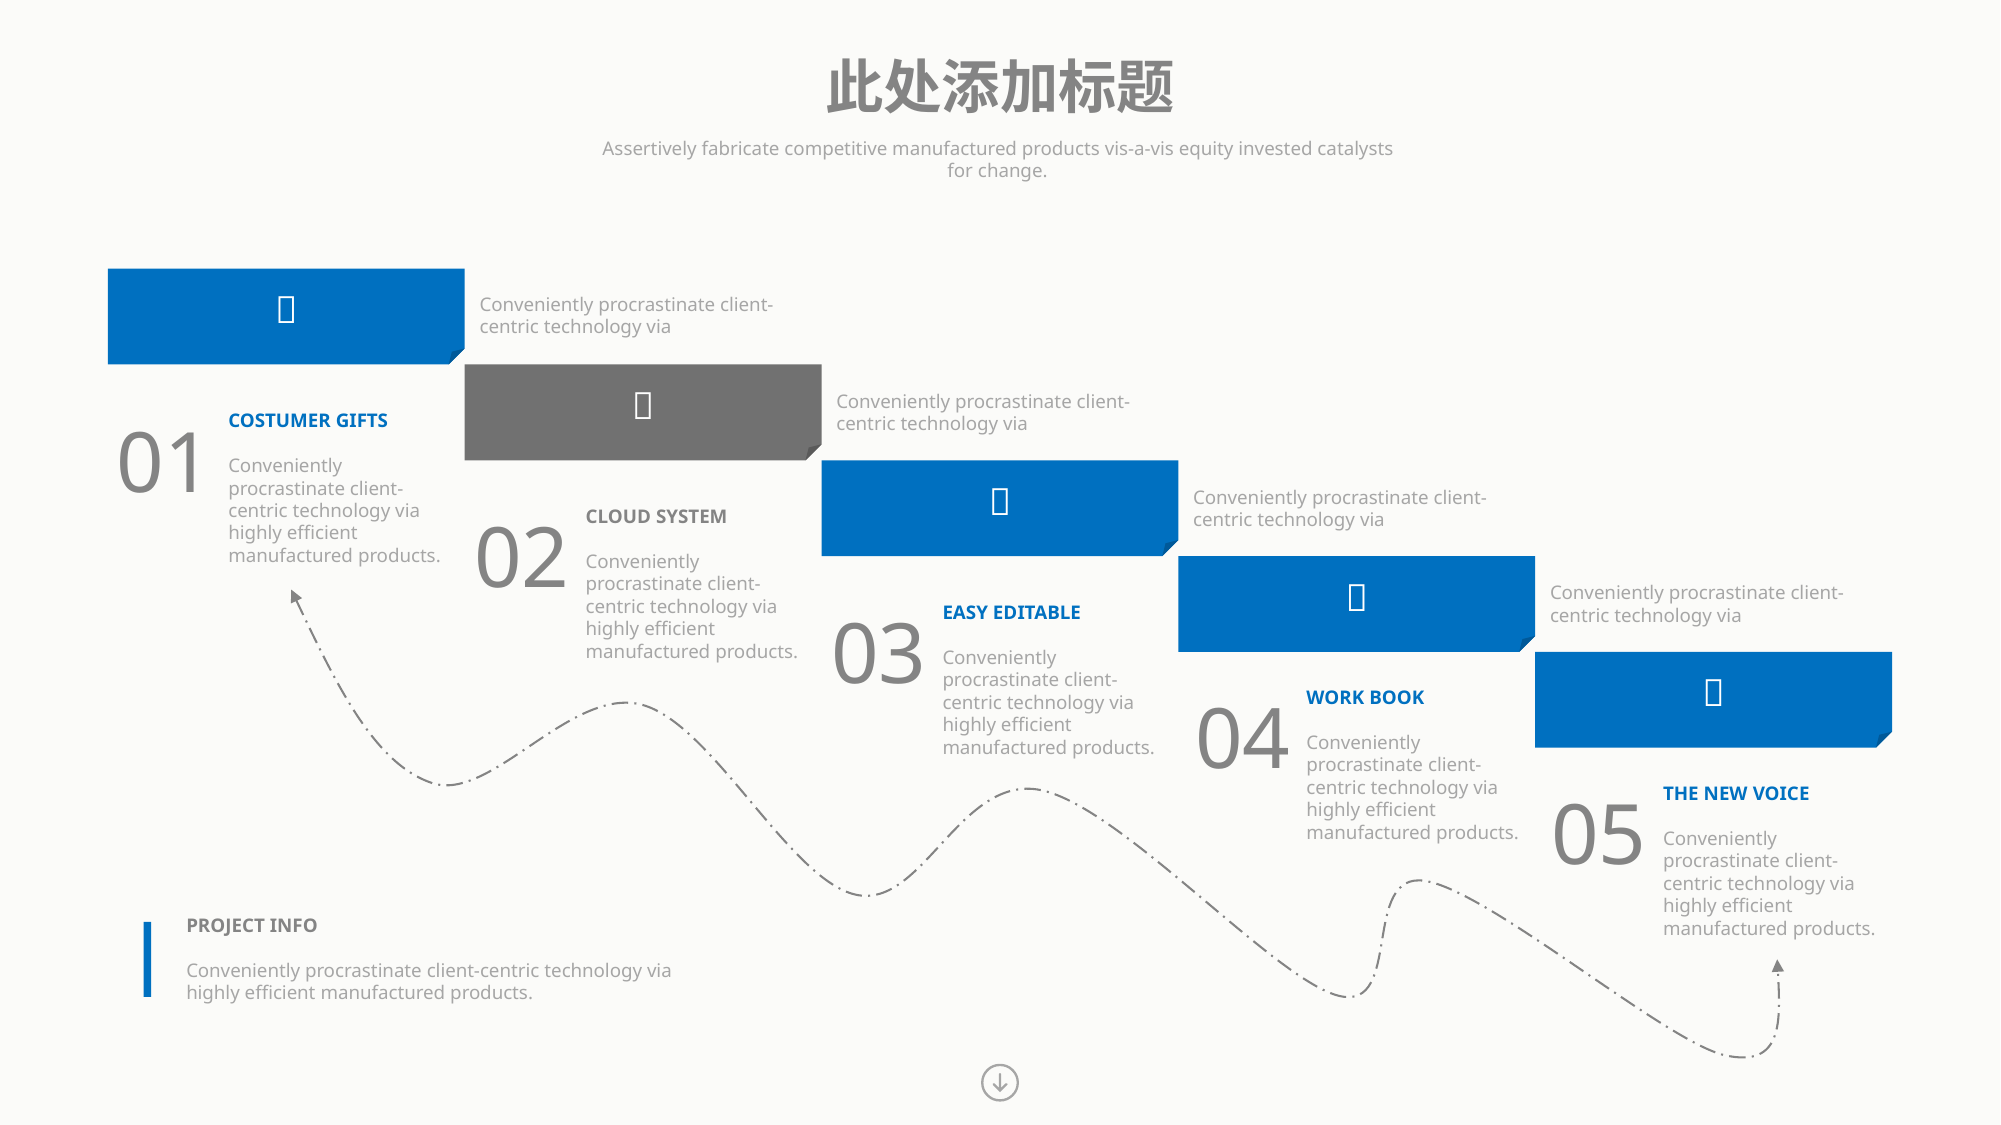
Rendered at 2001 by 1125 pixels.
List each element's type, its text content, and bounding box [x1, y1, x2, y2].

text_box EASY EDITABLE Conveniently procrastinate client-centric technology via highly efficient manufactured products. [927, 592, 1172, 766]
text_box Conveniently procrastinate client-centric technology via [1535, 573, 1877, 634]
text_box [143, 921, 152, 998]
text_box Conveniently procrastinate client-centric technology via [464, 285, 807, 346]
text_box WORK BOOK Conveniently procrastinate client-centric technology via highly efficient manufactured products. [1291, 678, 1536, 851]
text_box PROJECT INFO Conveniently procrastinate client-centric technology via highly efficient manufactured products. [171, 906, 741, 1012]
text_box 03 [816, 592, 927, 708]
text_box THE NEW VOICE Conveniently procrastinate client-centric technology via highly efficient manufactured products. [1648, 773, 1893, 947]
text_box CLOUD SYSTEM Conveniently procrastinate client-centric technology via highly efficient manufactured products. [570, 497, 815, 670]
text_box Conveniently procrastinate client-centric technology via [1178, 477, 1520, 538]
text_box [290, 589, 1785, 1059]
text_box [981, 1063, 1019, 1102]
text_box  [1177, 555, 1539, 653]
text_box 05 [1536, 773, 1648, 889]
text_box  [463, 363, 825, 462]
text_box Conveniently procrastinate client-centric technology via [821, 382, 1164, 442]
text_box COSTUMER GIFTS Conveniently procrastinate client-centric technology via highly efficient manufactured products. [213, 401, 458, 574]
text_box  [820, 459, 1182, 558]
text_box 01 [102, 401, 213, 517]
text_box 04 [1180, 678, 1291, 793]
text_box 02 [459, 497, 570, 612]
text_box  [1534, 650, 1896, 749]
text_box Assertively fabricate competitive manufactured products vis-a-vis equity invested catalysts for change. [587, 128, 1413, 189]
text_box  [106, 267, 469, 366]
text_box 此处添加标题 [810, 43, 1190, 128]
